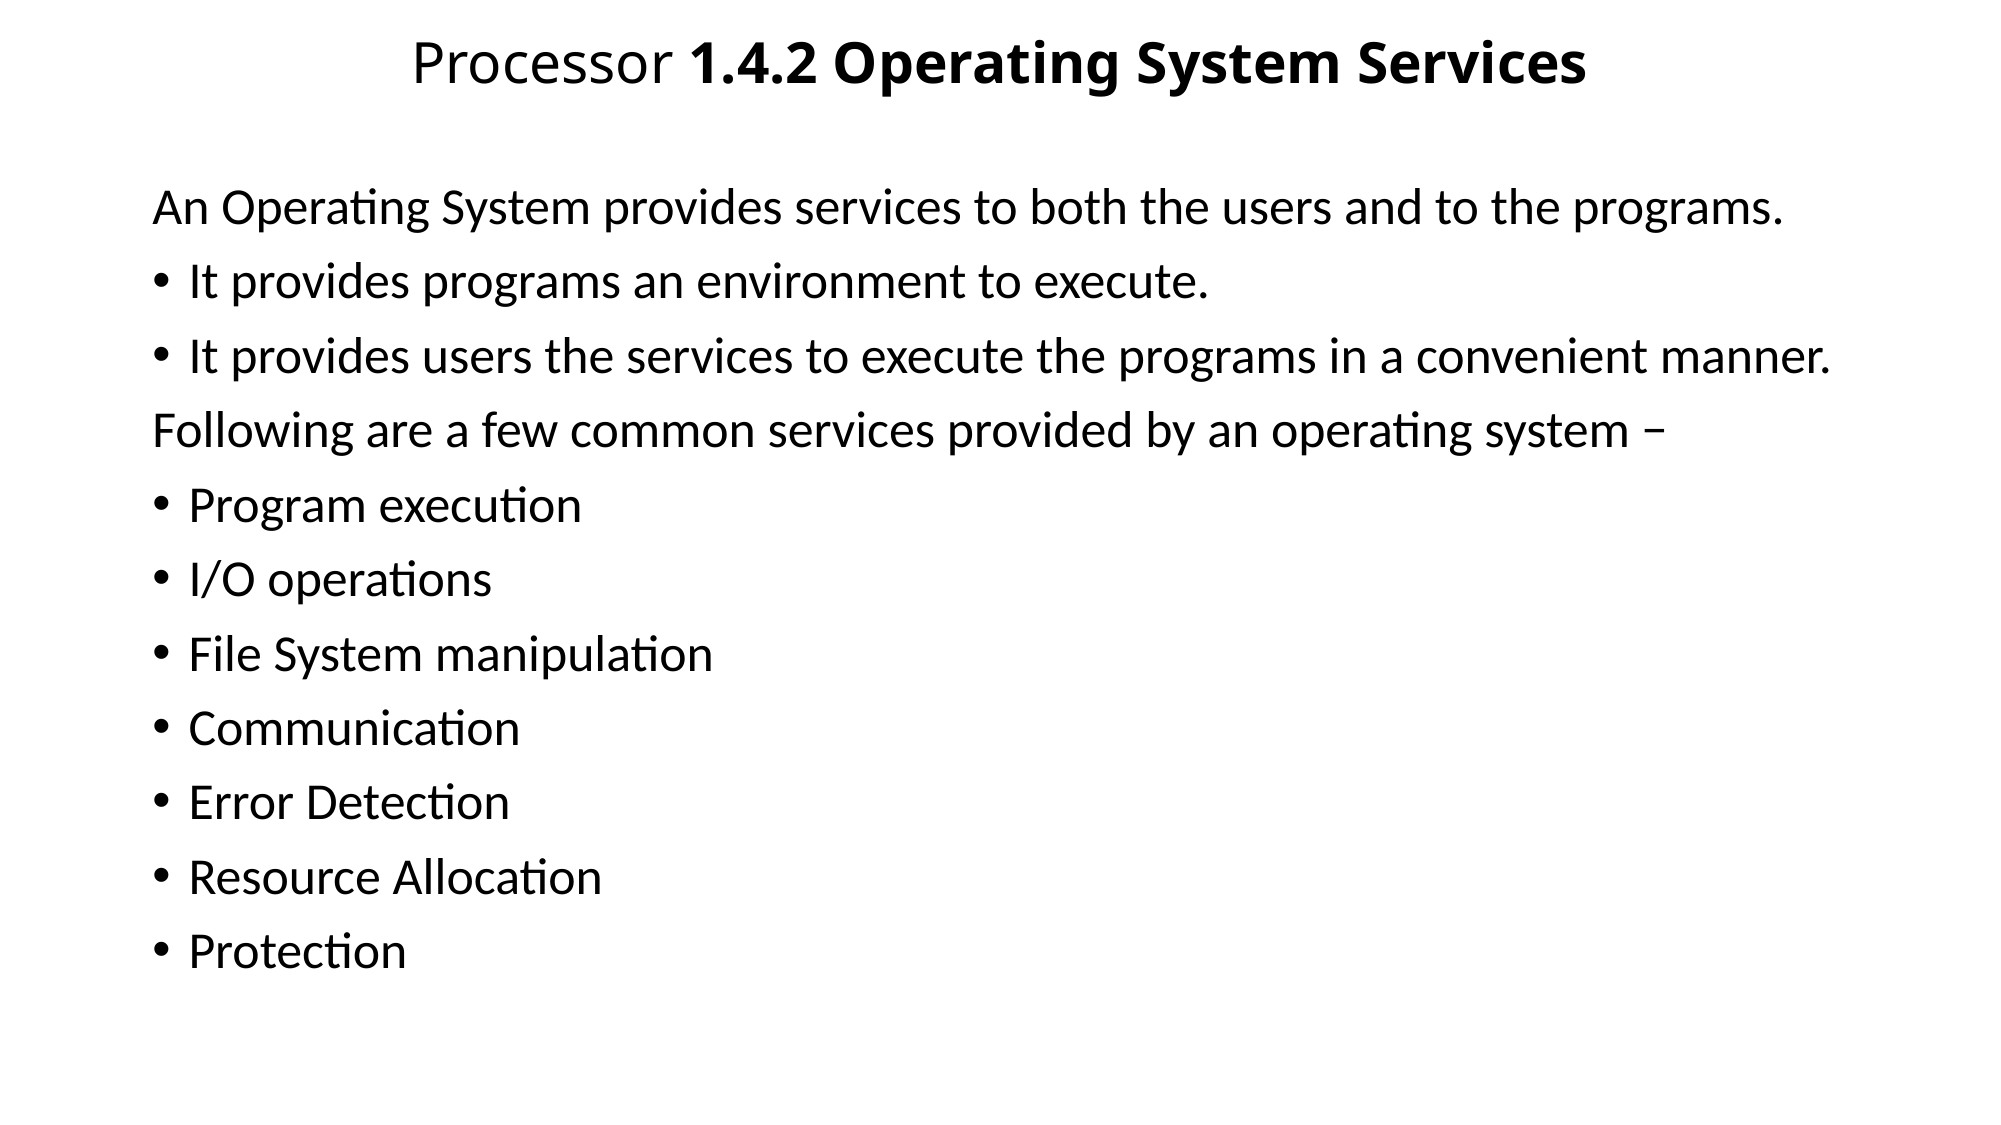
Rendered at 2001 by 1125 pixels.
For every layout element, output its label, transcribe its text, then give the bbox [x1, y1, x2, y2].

list An Operating System provides services to both the users and to the programs. It provides programs an environment to execute. It provides users the services to execute the programs in a convenient manner. Following are a few common services provided by an operating system − Program execution I/O operations File System manipulation Communication Error Detection Resource Allocation Protection [137, 172, 1863, 1014]
title Processor 1.4.2 Operating System Services [137, 26, 1863, 172]
